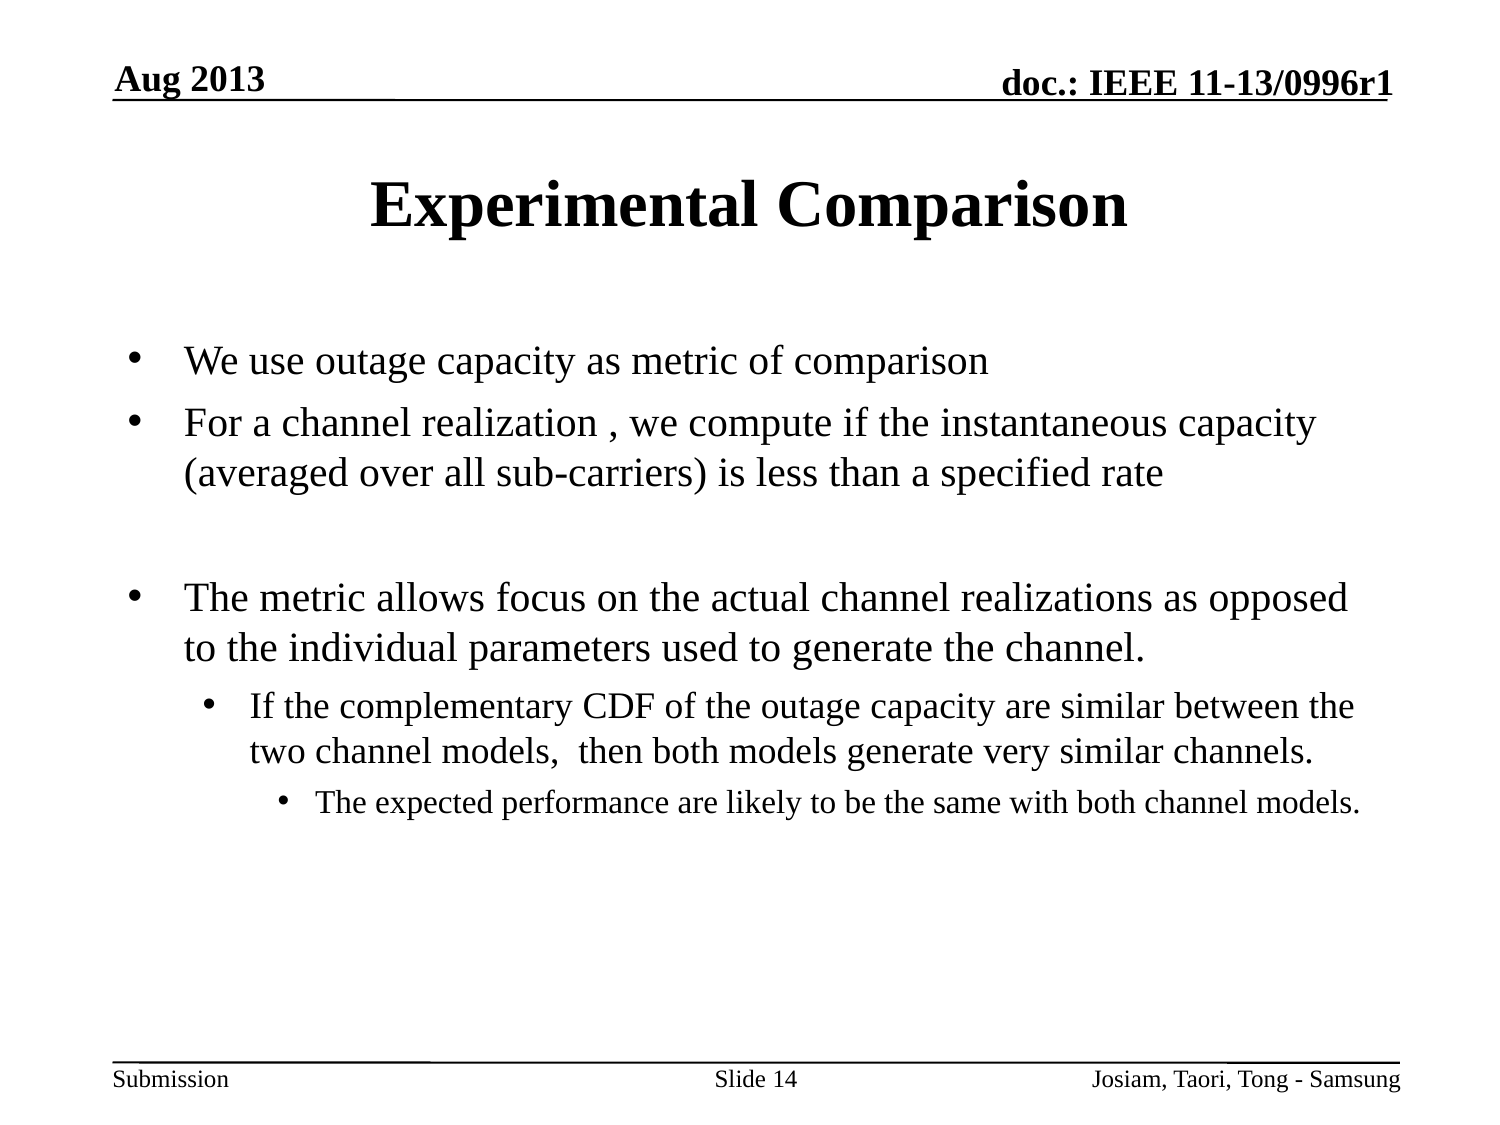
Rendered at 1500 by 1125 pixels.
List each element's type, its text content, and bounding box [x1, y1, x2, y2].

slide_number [114, 54, 423, 100]
footer Josiam, Taori, Tong - Samsung [878, 1061, 1402, 1093]
slide_number Slide 14 [712, 1061, 800, 1123]
title Experimental Comparison [112, 112, 1388, 288]
